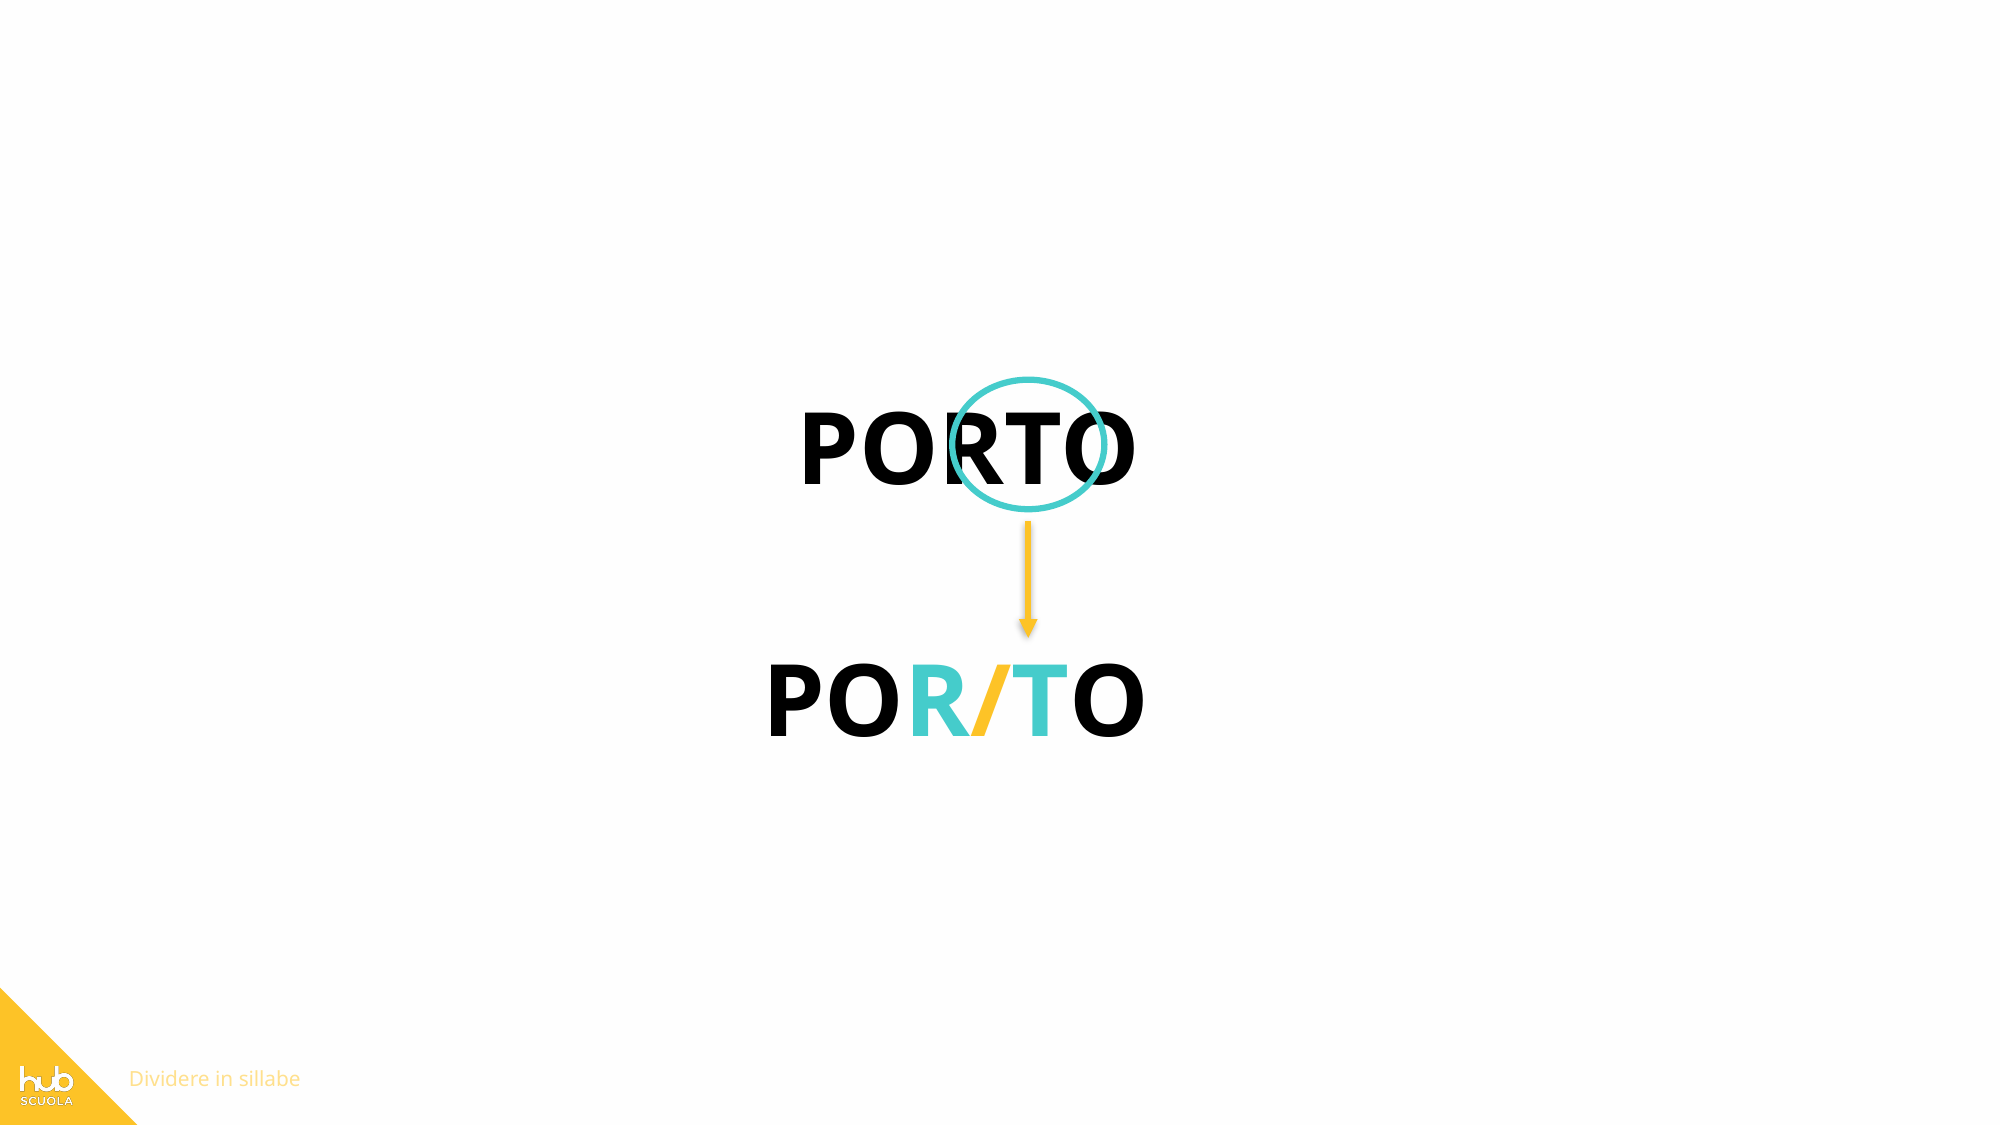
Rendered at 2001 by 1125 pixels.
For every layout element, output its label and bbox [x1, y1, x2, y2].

text_box [754, 376, 1231, 766]
picture [20, 1066, 74, 1106]
